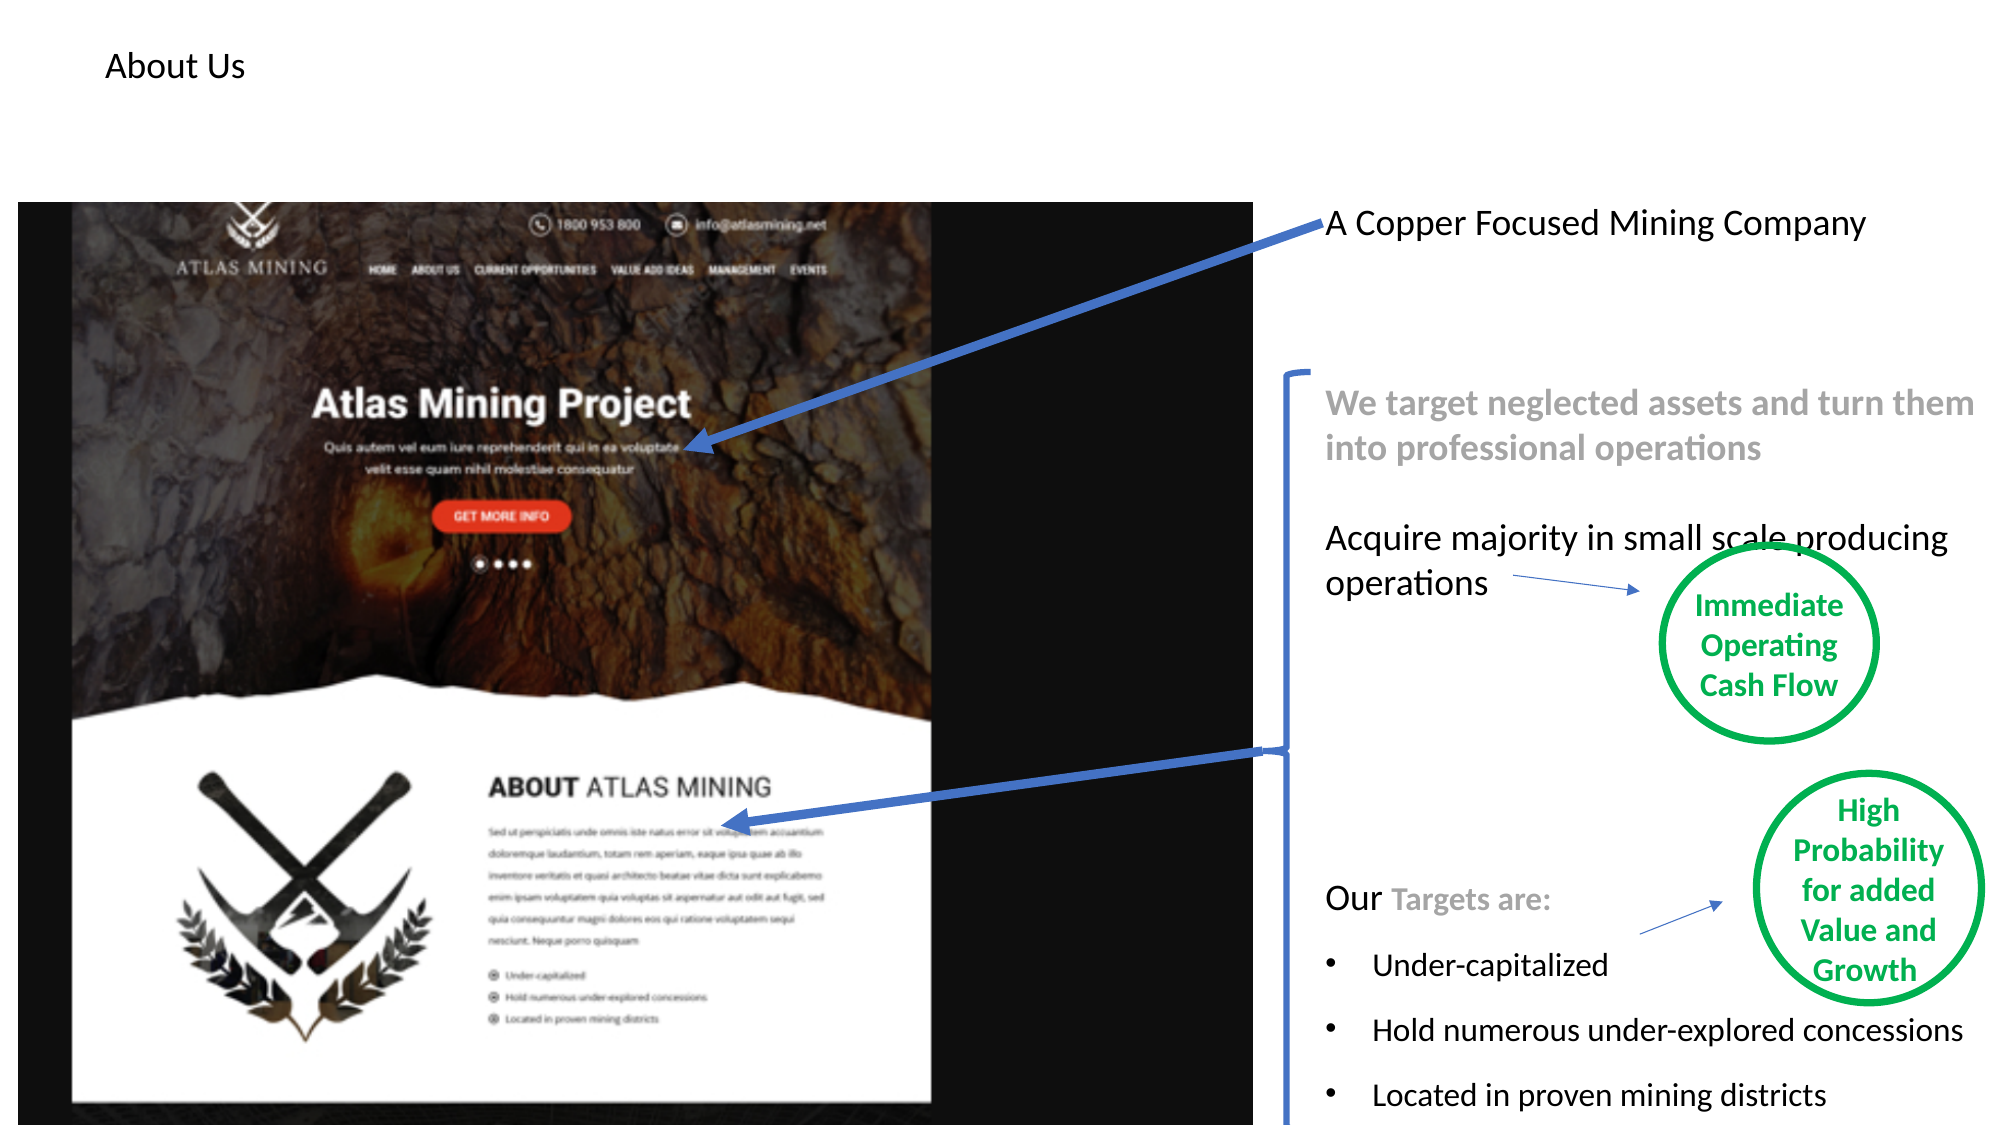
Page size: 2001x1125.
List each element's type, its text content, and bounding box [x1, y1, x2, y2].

text_box A Copper Focused Mining Company We target neglected assets and turn them into professional operations Acquire majority in small scale producing operations Our Targets are: Under-capitalized Hold numerous under-explored concessions Located in proven mining districts [1310, 190, 2000, 1125]
picture [18, 202, 1253, 1125]
text_box [1262, 450, 1311, 1125]
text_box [682, 222, 1323, 450]
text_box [1639, 901, 1723, 935]
text_box Immediate Operating Cash Flow [1661, 544, 1878, 743]
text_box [720, 751, 1263, 826]
text_box About Us [90, 33, 1167, 94]
text_box High Probability for added Value and Growth [1755, 772, 1983, 1004]
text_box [1513, 575, 1640, 592]
